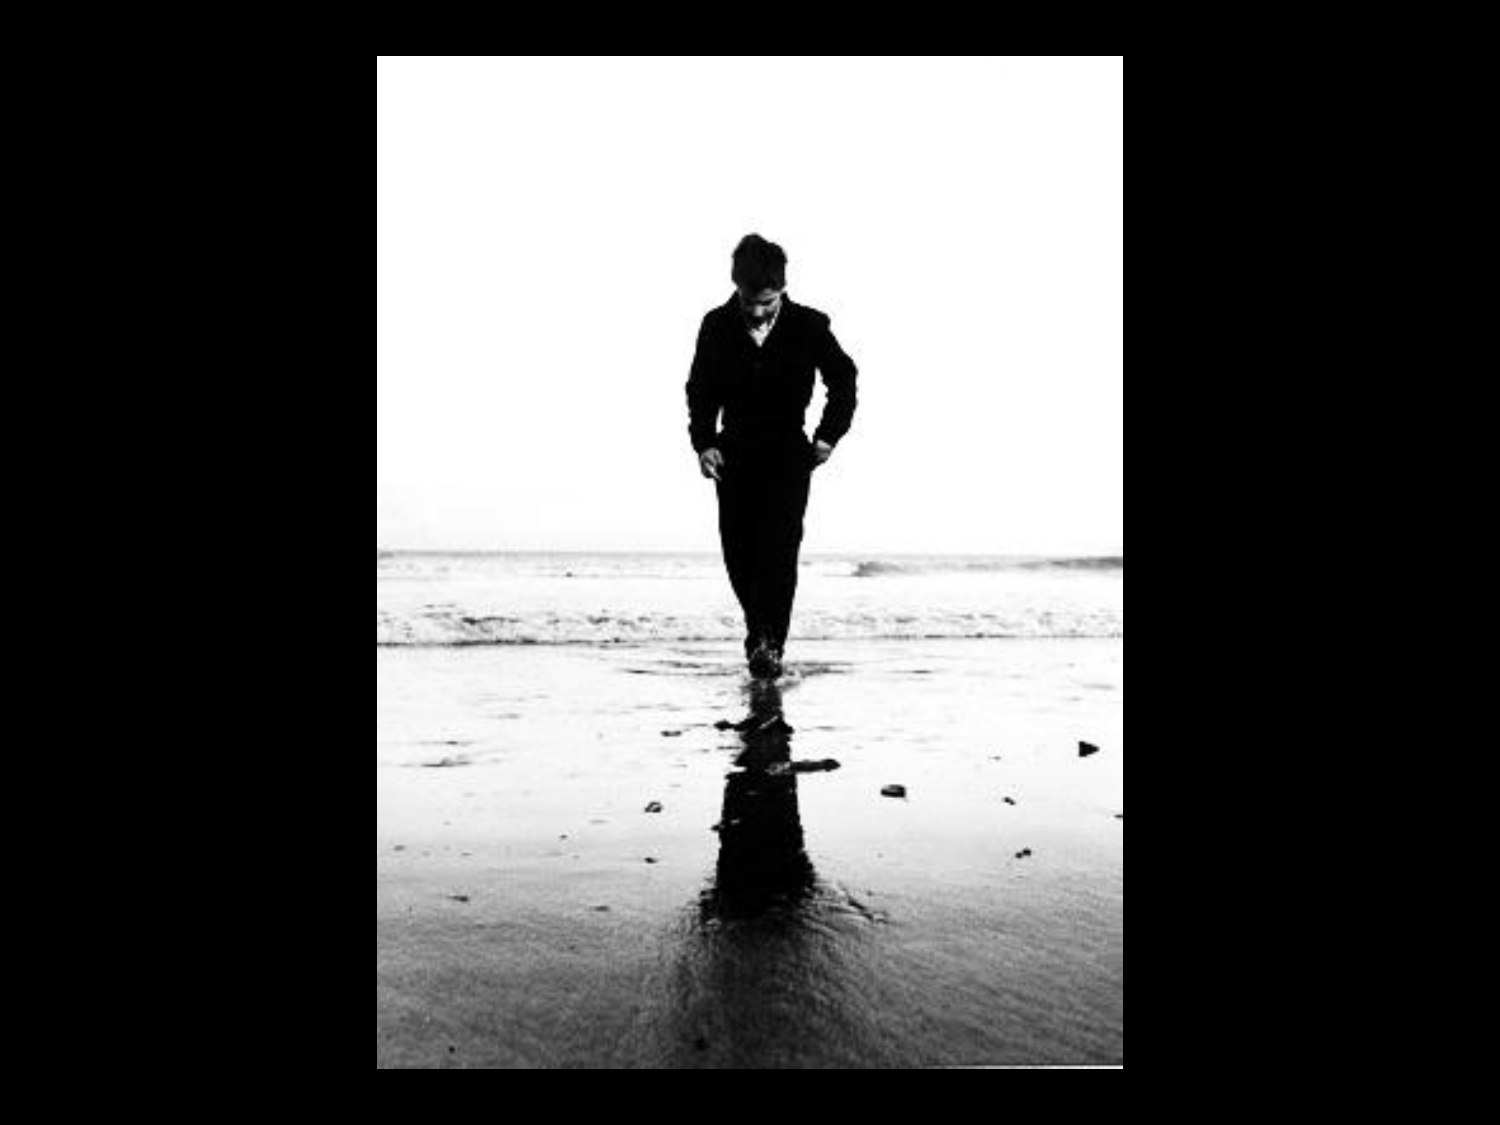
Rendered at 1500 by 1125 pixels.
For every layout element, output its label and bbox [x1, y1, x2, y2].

picture [377, 56, 1123, 1069]
